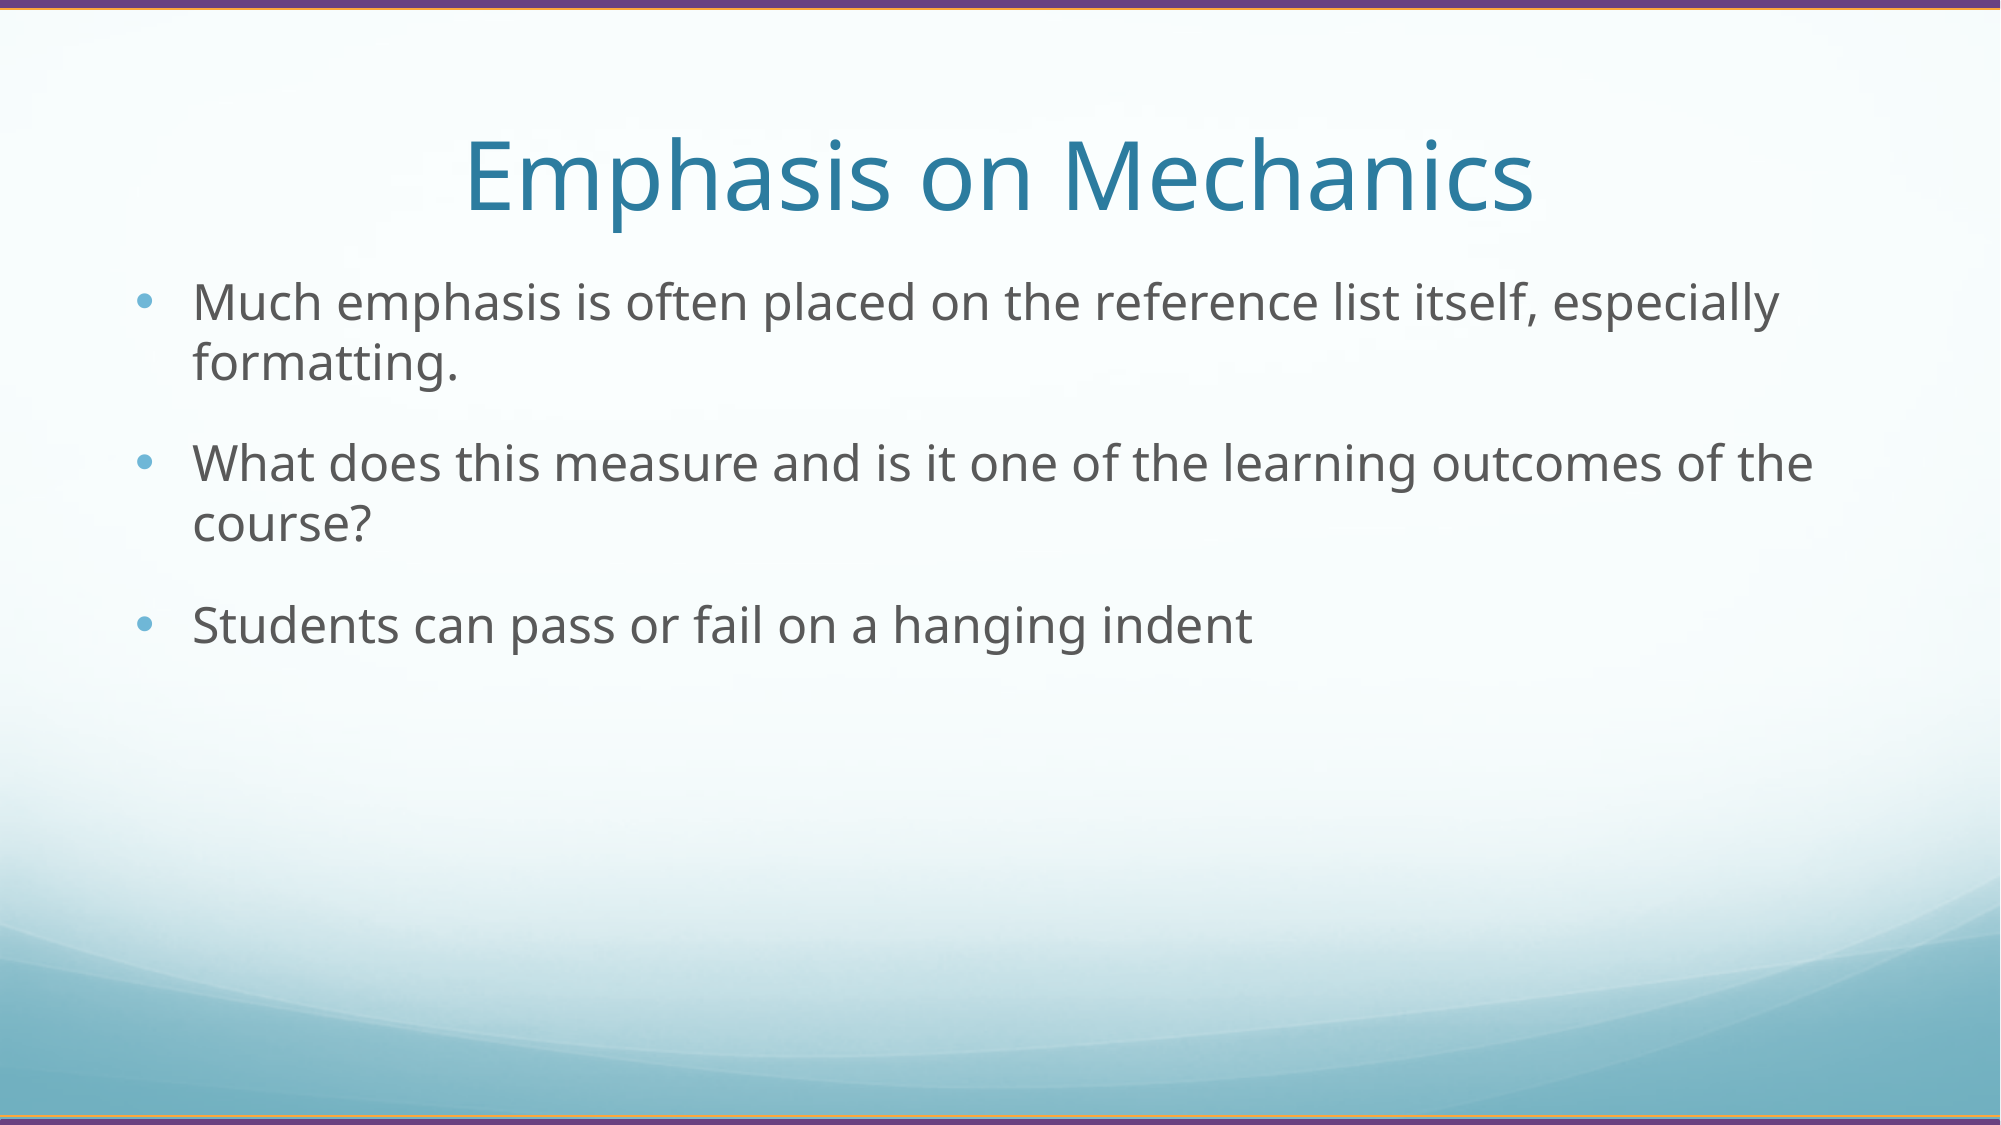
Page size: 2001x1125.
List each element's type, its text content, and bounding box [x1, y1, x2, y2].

title Emphasis on Mechanics [120, 17, 1880, 237]
list Much emphasis is often placed on the reference list itself, especially formatting. What does this measure and is it one of the learning outcomes of the course? Students can pass or fail on a hanging indent [120, 262, 1880, 975]
